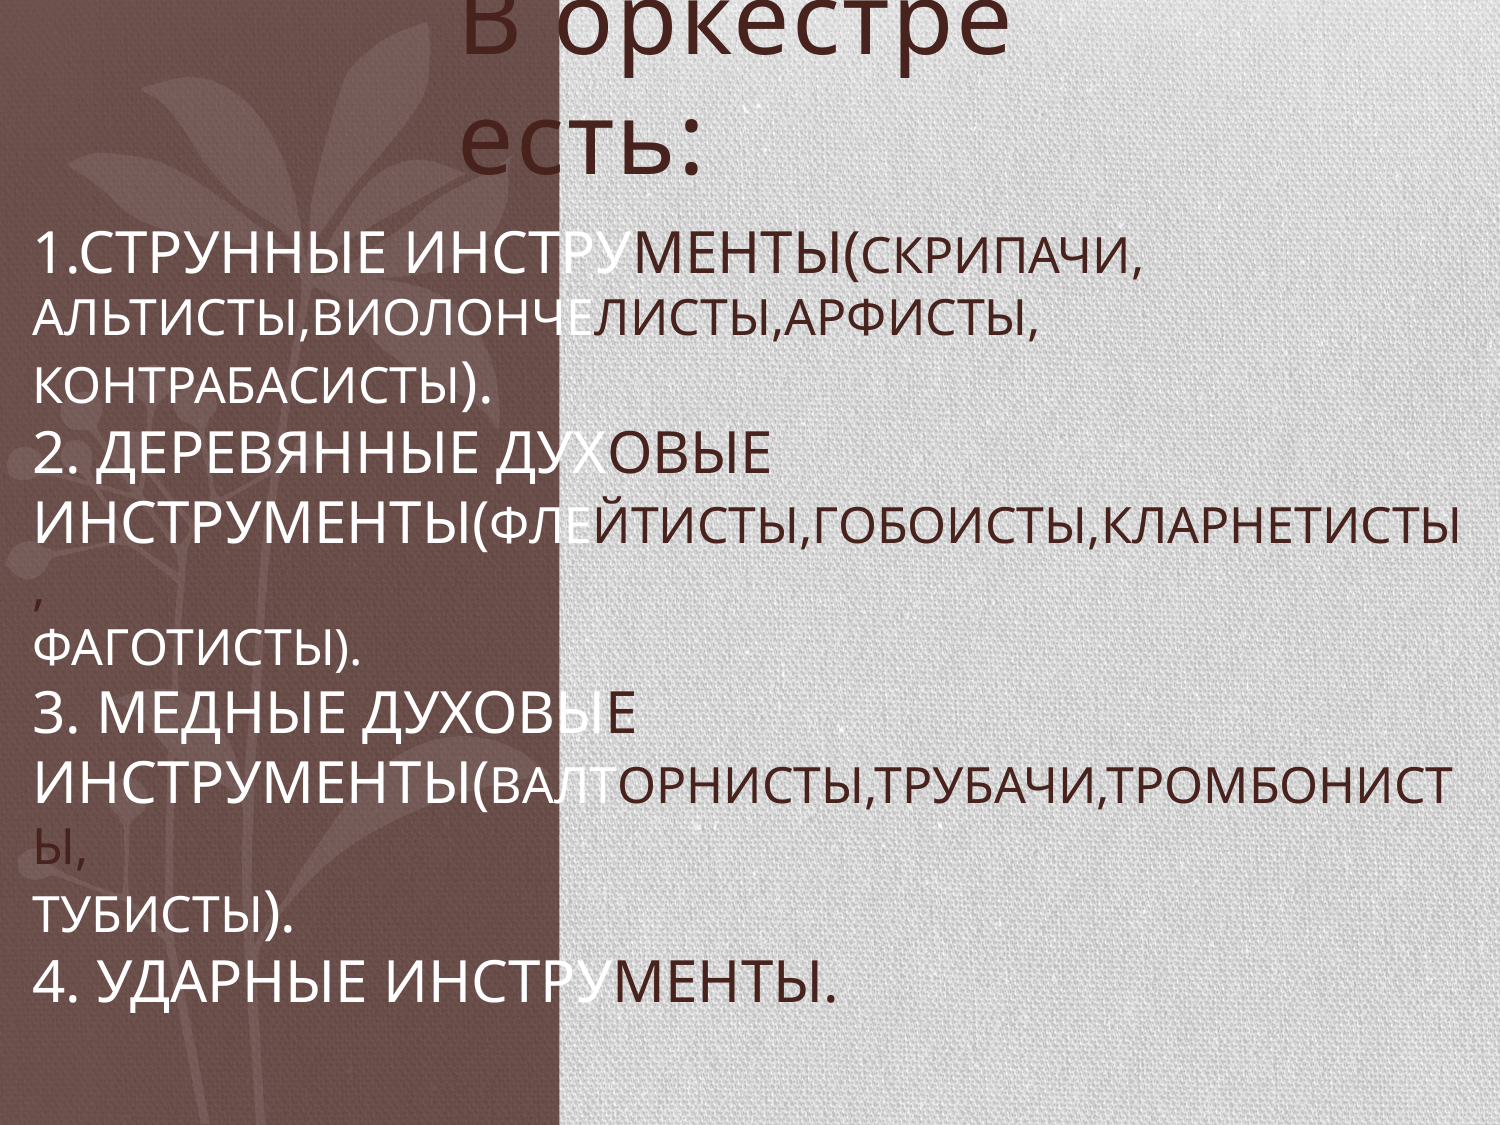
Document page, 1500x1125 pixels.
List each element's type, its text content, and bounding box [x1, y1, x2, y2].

title 1.Струнные инструменты(Скрипачи, Альтисты,Виолончелисты,Арфисты, Контрабасисты). 2. Деревянные духовые инструменты(Флейтисты,Гобоисты,Кларнетисты, Фаготисты). 3. Медные духовые инструменты(Валторнисты,Трубачи,Тромбонисты, Тубисты). 4. Ударные инструменты. [17, 208, 1483, 1094]
subtitle В оркестре есть: [442, 54, 1283, 203]
